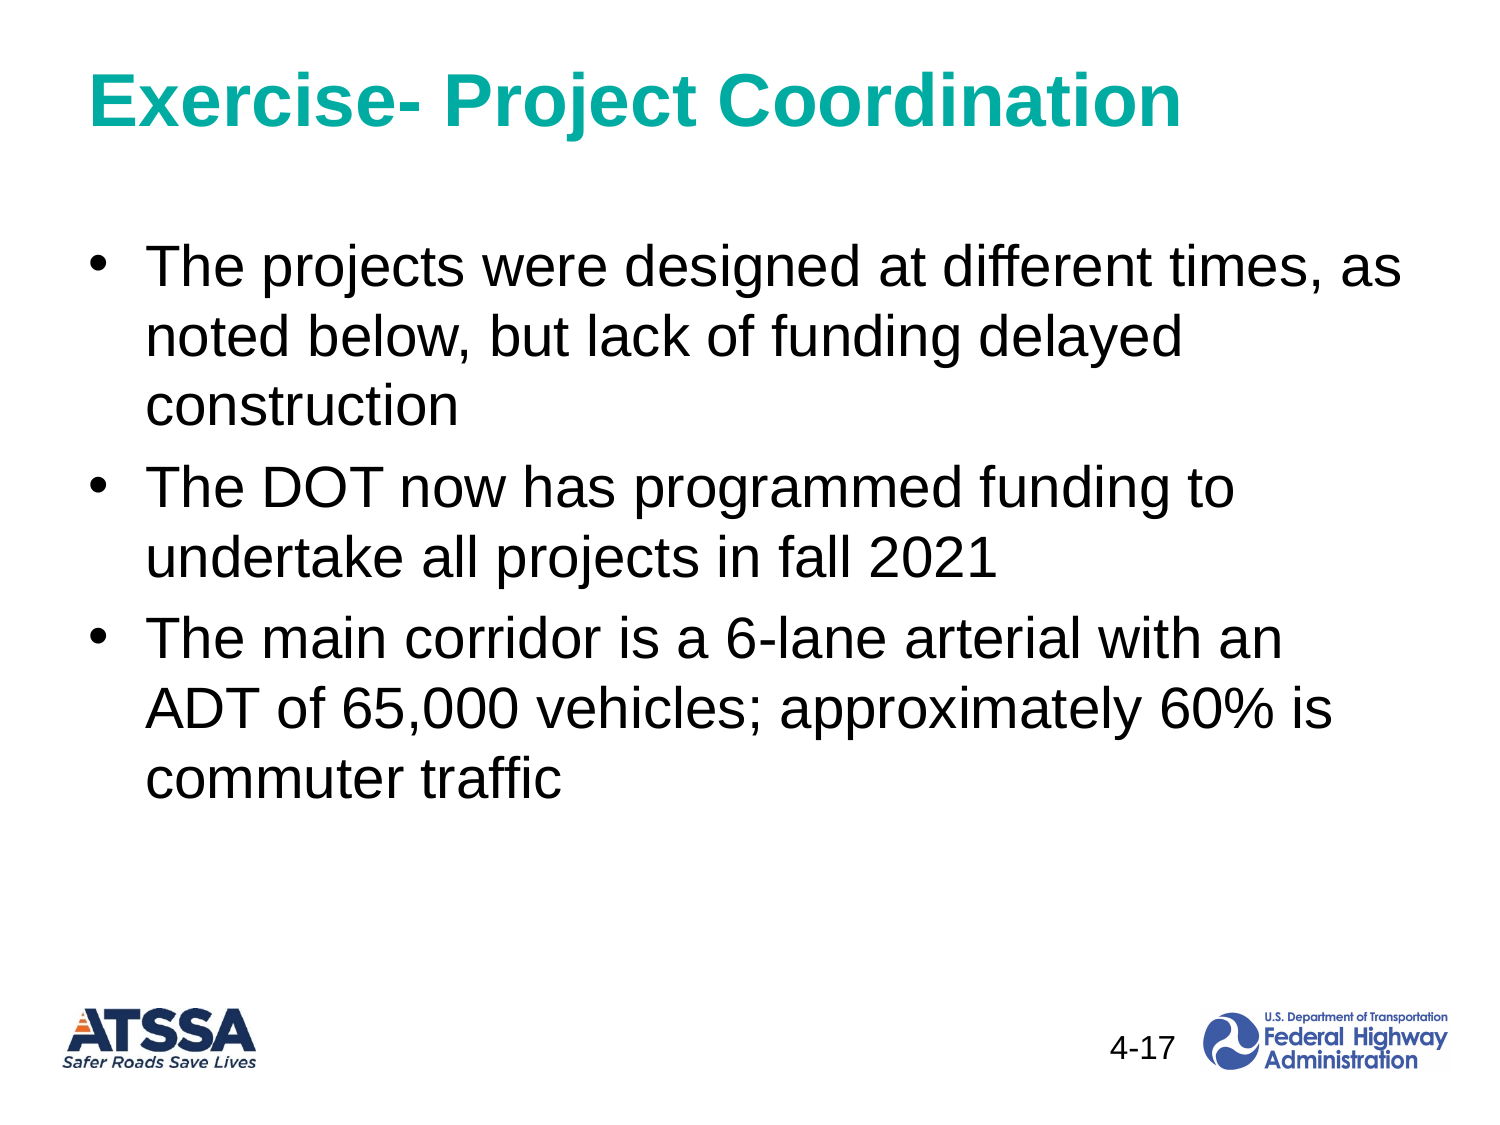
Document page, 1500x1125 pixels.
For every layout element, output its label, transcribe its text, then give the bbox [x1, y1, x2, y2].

list The projects were designed at different times, as noted below, but lack of funding delayed construction The DOT now has programmed funding to undertake all projects in fall 2021 The main corridor is a 6-lane arterial with an ADT of 65,000 vehicles; approximately 60% is commuter traffic [73, 220, 1424, 942]
picture [62, 1008, 256, 1068]
picture [1200, 1008, 1450, 1072]
title Exercise- Project Coordination [73, 42, 1424, 151]
